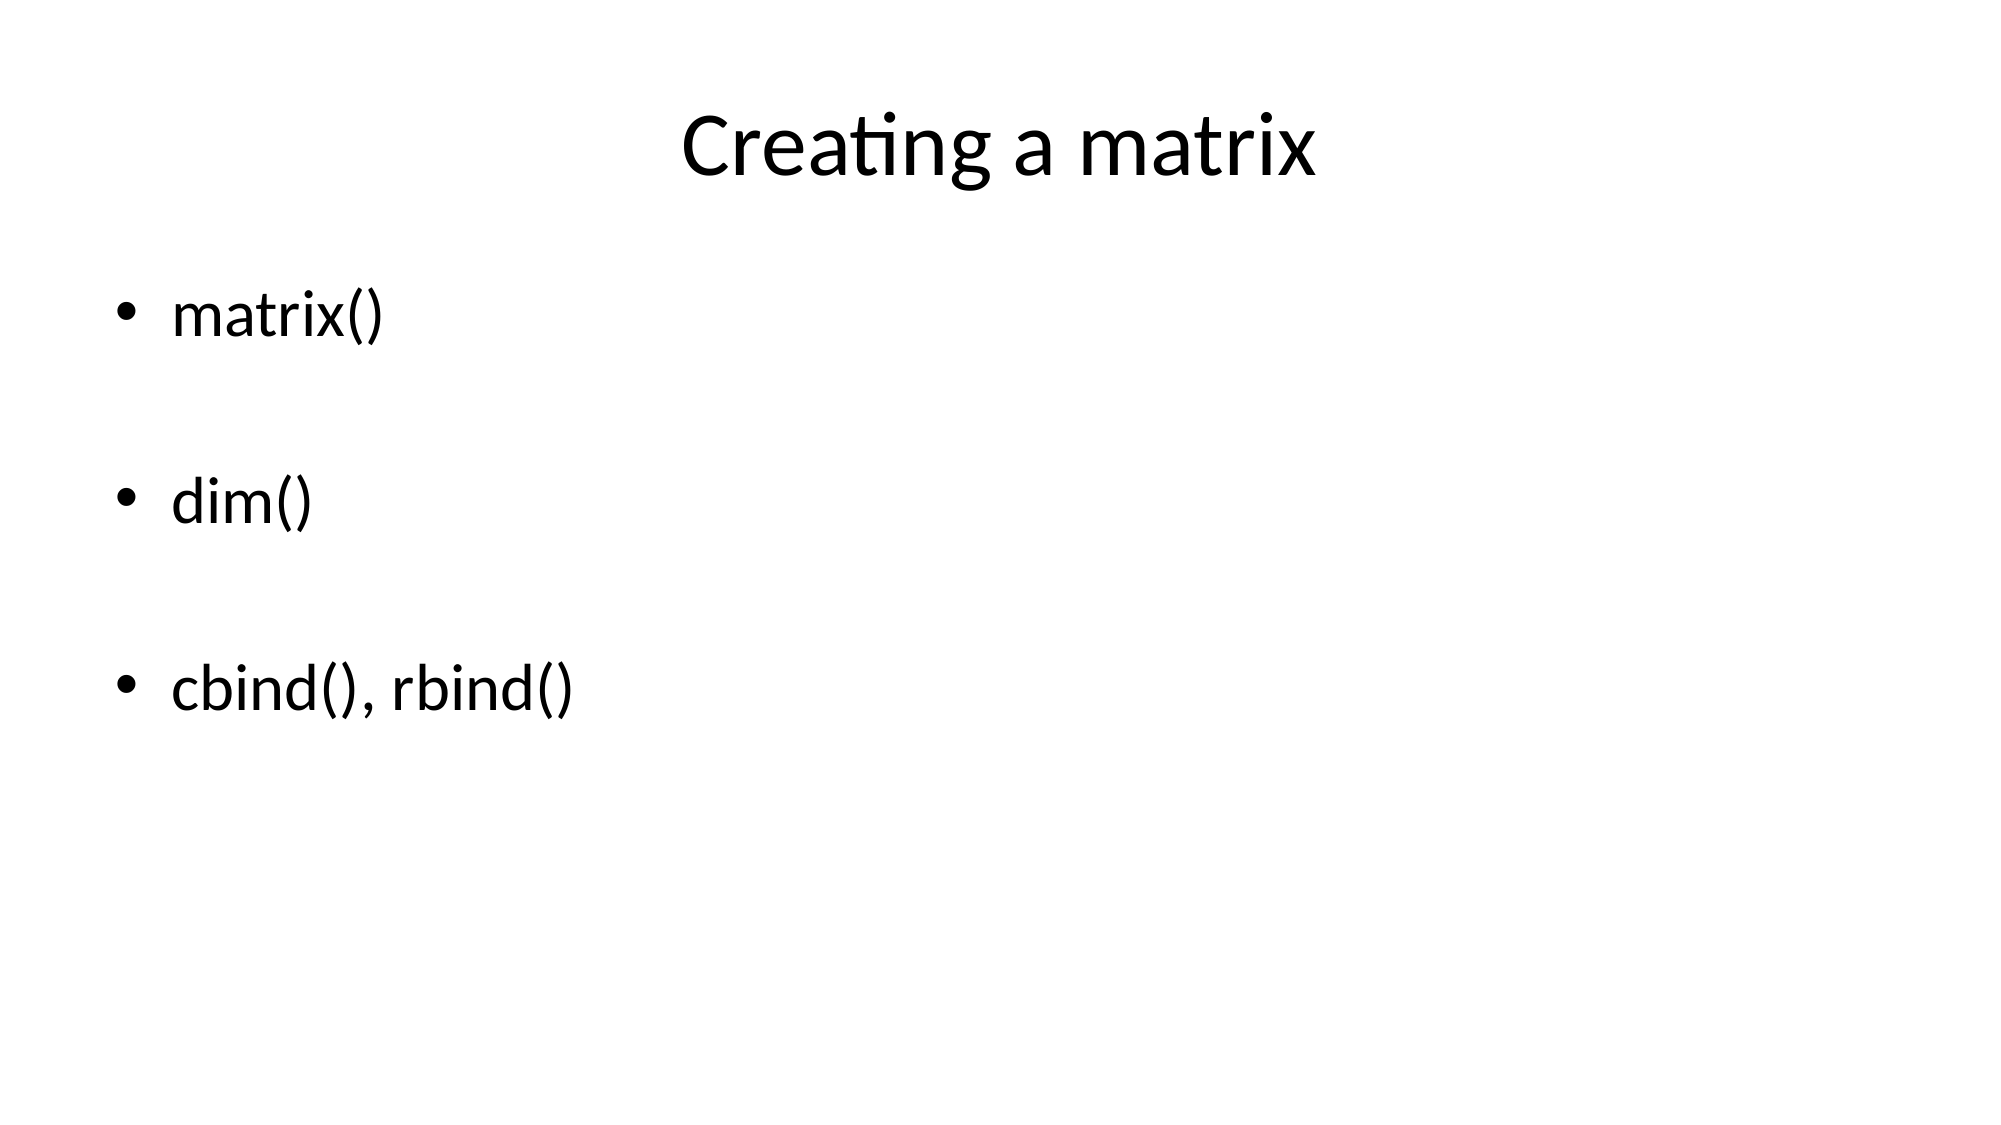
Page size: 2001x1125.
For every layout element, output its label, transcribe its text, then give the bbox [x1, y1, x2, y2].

list matrix() dim() cbind(), rbind() [99, 262, 1900, 1005]
title Creating a matrix [99, 45, 1900, 233]
